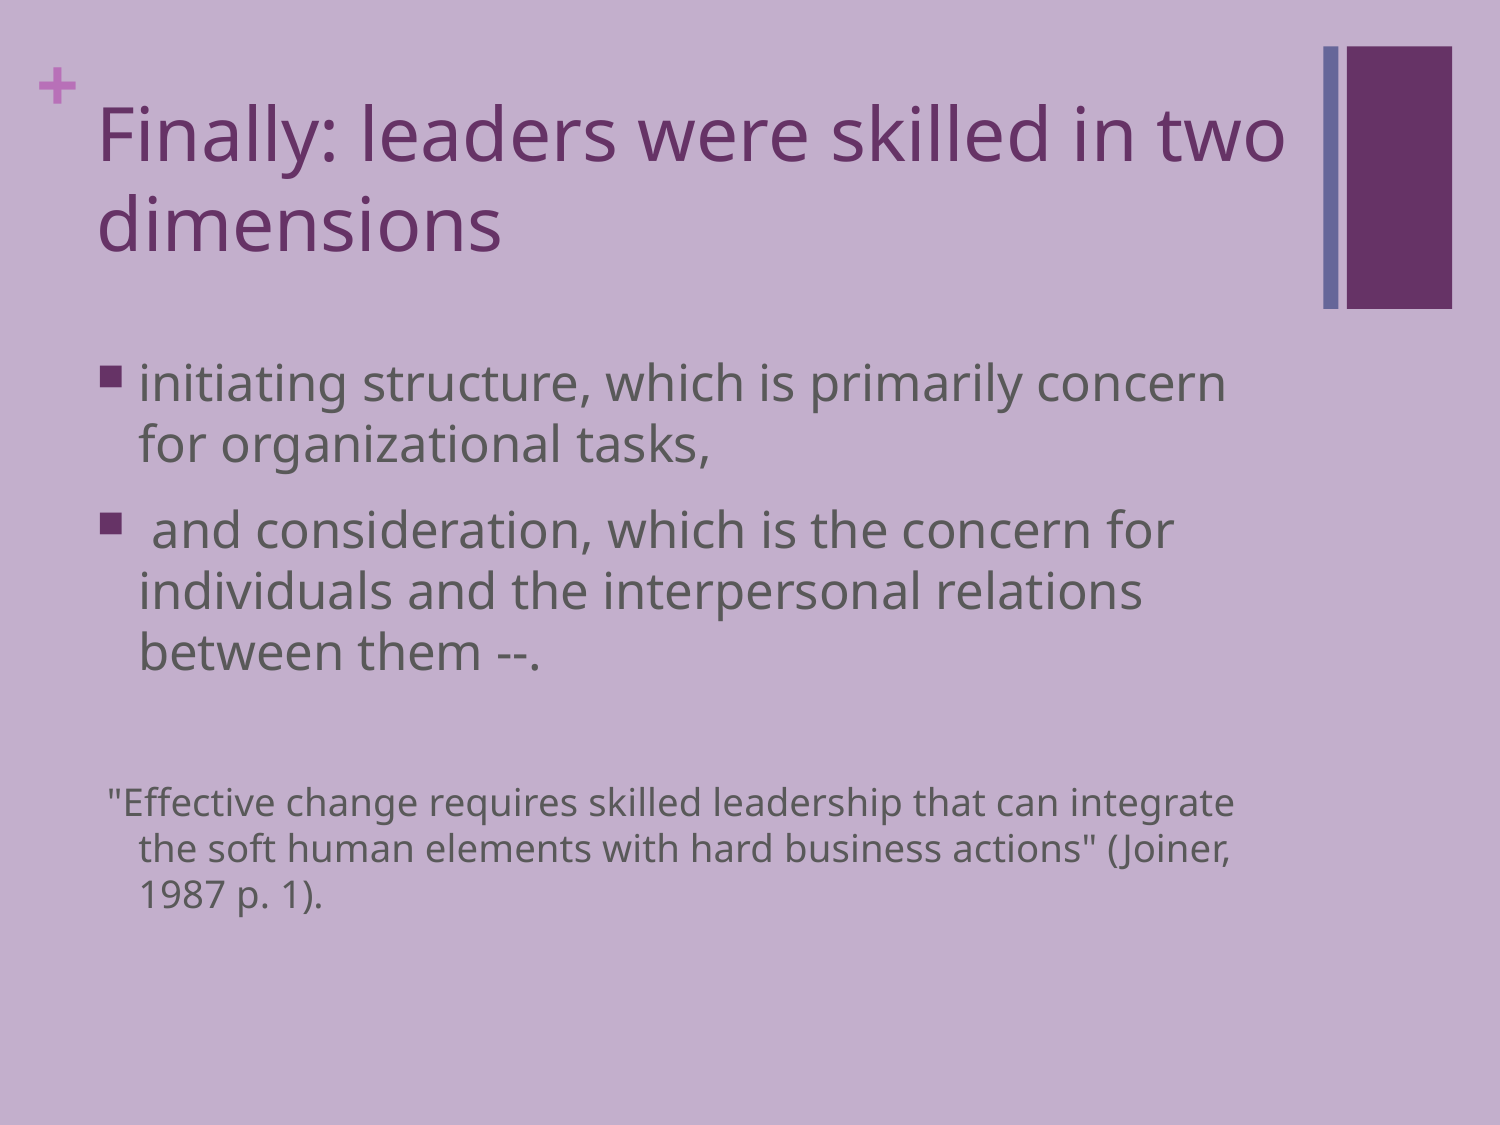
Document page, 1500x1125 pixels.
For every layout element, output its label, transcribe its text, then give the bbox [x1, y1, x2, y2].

list initiating structure, which is primarily concern for organizational tasks, and consideration, which is the concern for individuals and the interpersonal relations between them --. "Effective change requires skilled leadership that can integrate the soft human elements with hard business actions" (Joiner, 1987 p. 1). [81, 287, 1322, 1005]
title Finally: leaders were skilled in two dimensions [81, 79, 1322, 263]
